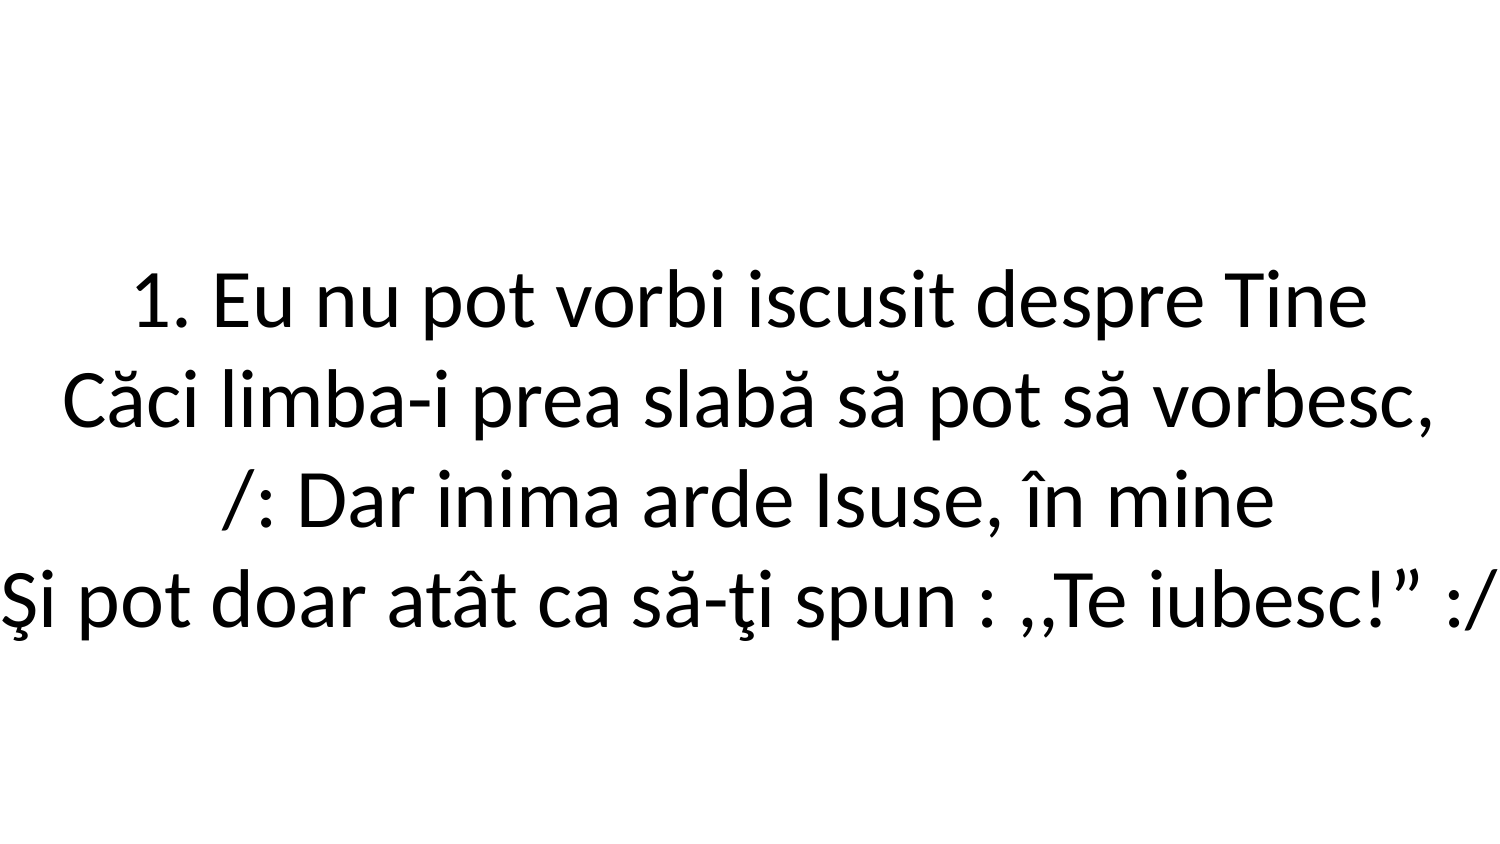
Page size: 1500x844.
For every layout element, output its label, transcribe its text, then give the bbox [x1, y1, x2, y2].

text_box 1. Eu nu pot vorbi iscusit despre Tine Căci limba-i prea slabă să pot să vorbesc, /: Dar inima arde Isuse, în mine Şi pot doar atât ca să-ţi spun : ,,Te iubesc!” :/ [0, 192, 1500, 652]
